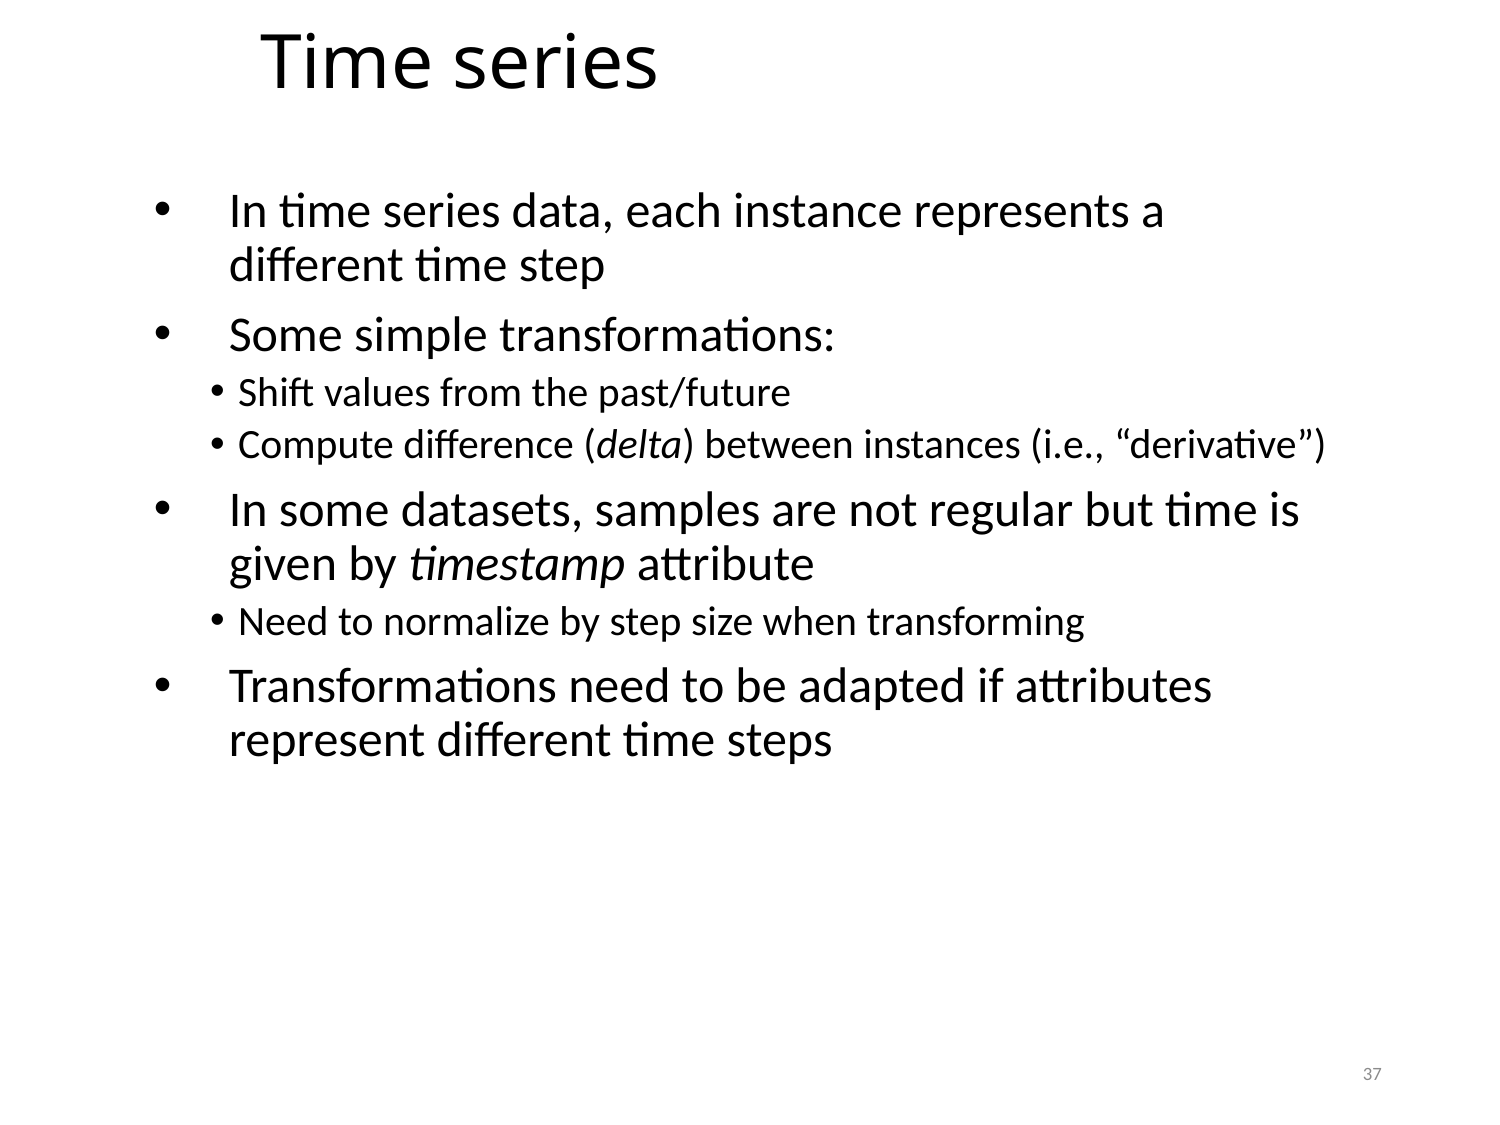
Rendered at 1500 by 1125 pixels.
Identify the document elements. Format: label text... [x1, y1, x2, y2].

slide_number 37 [1059, 1042, 1397, 1103]
title Time series [245, 0, 1500, 159]
list In time series data, each instance represents a different time step Some simple transformations: Shift values from the past/future Compute difference (delta) between instances (i.e., “derivative”) In some datasets, samples are not regular but time is given by timestamp attribute Need to normalize by step size when transforming Transformations need to be adapted if attributes represent different time steps [138, 177, 1352, 830]
